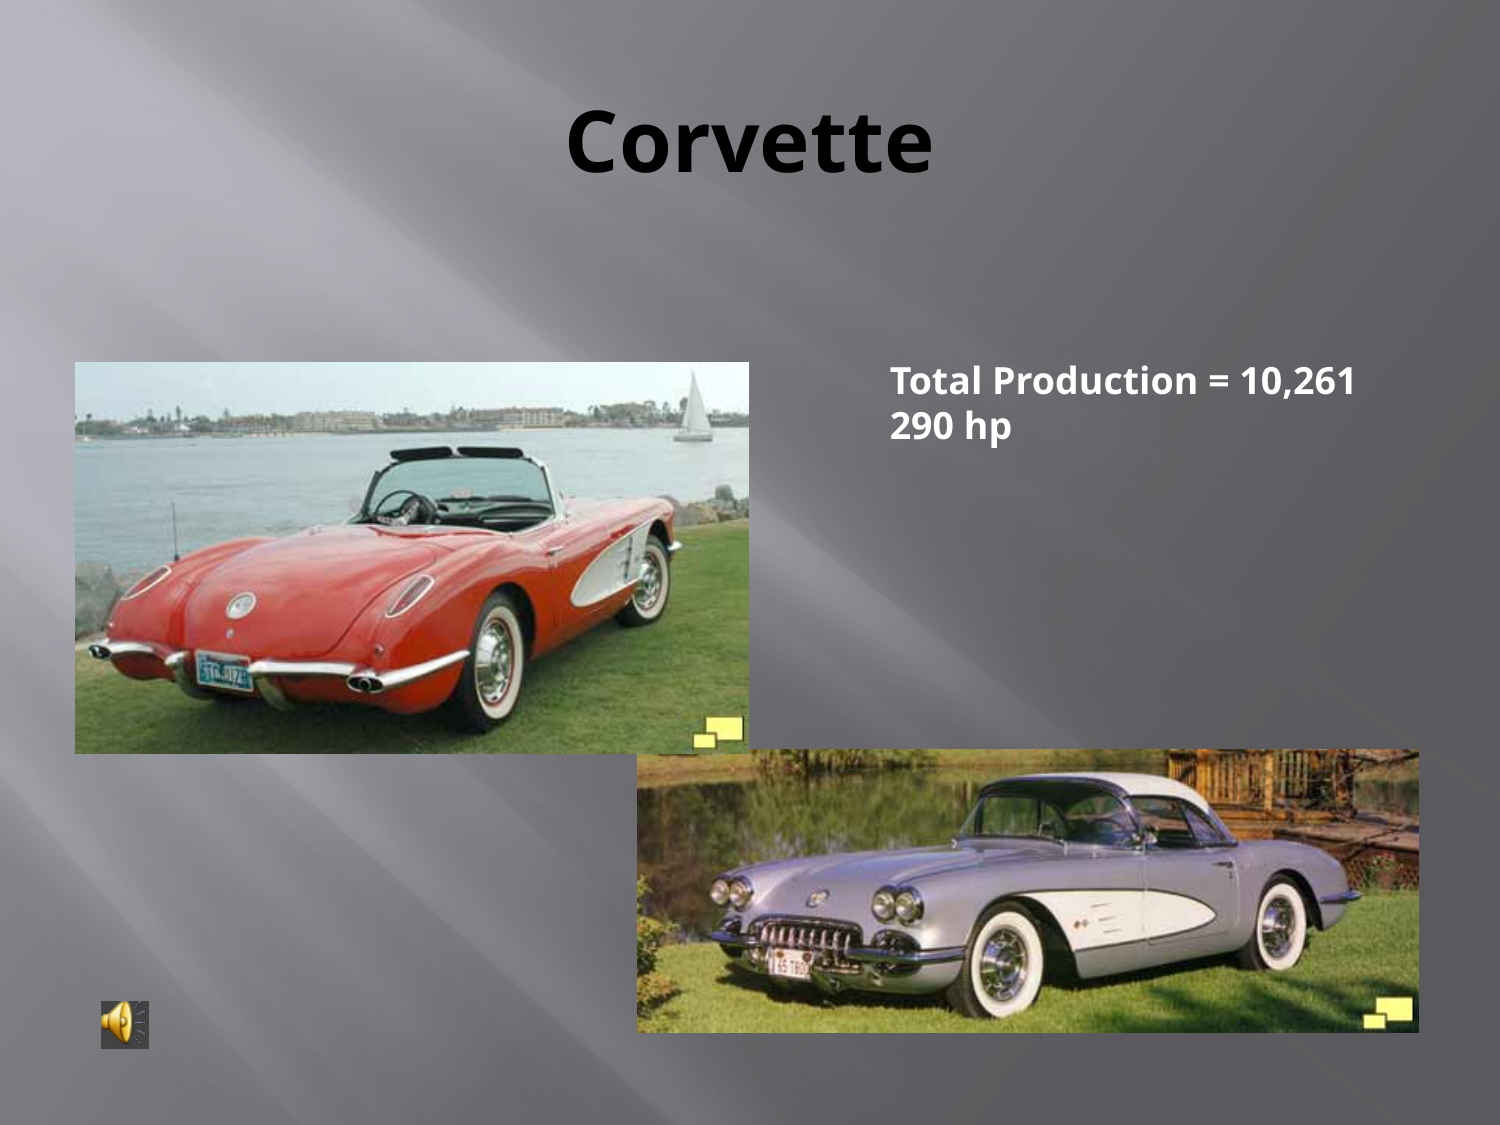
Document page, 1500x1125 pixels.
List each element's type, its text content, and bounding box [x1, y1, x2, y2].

text_box Total Production = 10,261 290 hp [875, 349, 1438, 500]
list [99, 999, 151, 1051]
title Corvette [75, 45, 1425, 233]
picture [74, 362, 1419, 1034]
